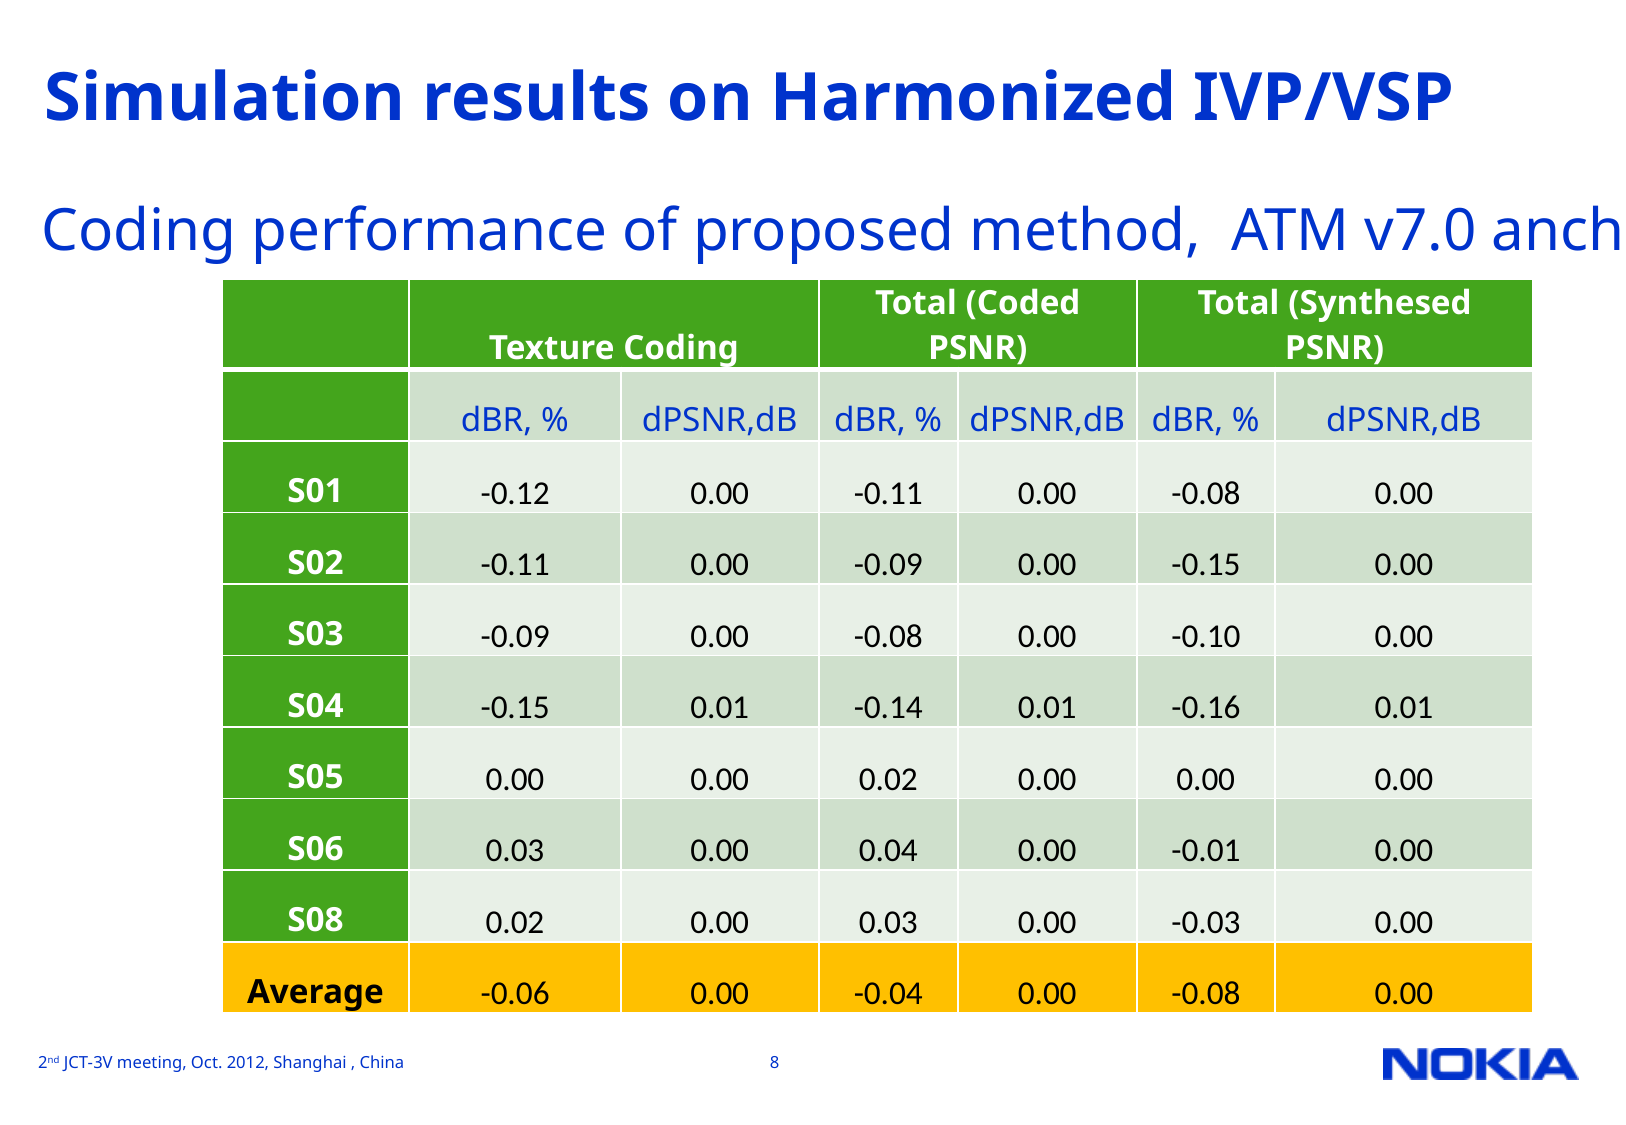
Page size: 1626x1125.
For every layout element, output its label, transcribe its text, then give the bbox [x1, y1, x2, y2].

table_cell 0.01 [1276, 656, 1532, 726]
table_cell 0.00 [959, 513, 1136, 583]
table_cell 0.00 [622, 442, 818, 512]
text_box Coding performance of proposed method, ATM v7.0 anchor [0, 184, 1625, 270]
table_header [223, 280, 408, 367]
table_cell -0.08 [1138, 442, 1274, 512]
table_cell 0.00 [959, 585, 1136, 655]
table_cell S08 [223, 871, 408, 941]
table_cell S03 [223, 585, 408, 655]
table_cell dBR, % [410, 372, 620, 440]
table_cell -0.06 [410, 943, 620, 1012]
table_cell 0.00 [1276, 513, 1532, 583]
table_cell dPSNR,dB [1276, 372, 1532, 440]
table_cell 0.00 [959, 871, 1136, 941]
picture [1383, 1048, 1579, 1080]
table_cell 0.01 [622, 656, 818, 726]
table_cell 0.00 [622, 799, 818, 869]
table_cell 0.00 [959, 728, 1136, 798]
table_cell S01 [223, 442, 408, 512]
table_cell 0.00 [410, 728, 620, 798]
table_cell -0.12 [410, 442, 620, 512]
table_cell 0.02 [410, 871, 620, 941]
table_cell S04 [223, 656, 408, 726]
table_cell 0.04 [820, 799, 957, 869]
table_cell -0.08 [1138, 943, 1274, 1012]
table_cell S02 [223, 513, 408, 583]
table_header Total (Synthesed PSNR) [1138, 280, 1532, 367]
table_cell 0.00 [959, 442, 1136, 512]
table_cell 0.03 [410, 799, 620, 869]
table_cell S06 [223, 799, 408, 869]
table_cell 0.01 [959, 656, 1136, 726]
table_cell -0.08 [820, 585, 957, 655]
table_cell 0.00 [622, 585, 818, 655]
table_cell 0.00 [1138, 728, 1274, 798]
table_cell -0.15 [1138, 513, 1274, 583]
table_cell -0.10 [1138, 585, 1274, 655]
table_cell dBR, % [1138, 372, 1274, 440]
table_cell 0.00 [1276, 585, 1532, 655]
table_cell 0.00 [1276, 442, 1532, 512]
table_cell Average [223, 943, 408, 1012]
table_header Texture Coding [410, 280, 818, 367]
table_cell -0.16 [1138, 656, 1274, 726]
table_cell 0.00 [1276, 728, 1532, 798]
table_cell -0.03 [1138, 871, 1274, 941]
table_cell 0.00 [959, 943, 1136, 1012]
table_cell 0.00 [622, 943, 818, 1012]
table_cell -0.14 [820, 656, 957, 726]
table_cell 0.00 [1276, 871, 1532, 941]
table_cell 0.02 [820, 728, 957, 798]
table_cell -0.09 [820, 513, 957, 583]
table_cell 0.00 [1276, 943, 1532, 1012]
table_cell dBR, % [820, 372, 957, 440]
table_cell -0.11 [410, 513, 620, 583]
table_cell -0.04 [820, 943, 957, 1012]
table_cell 0.00 [959, 799, 1136, 869]
table_cell 0.03 [820, 871, 957, 941]
table_header Total (Coded PSNR) [820, 280, 1136, 367]
table_cell -0.09 [410, 585, 620, 655]
table_cell 0.00 [622, 513, 818, 583]
table_cell 0.00 [1276, 799, 1532, 869]
table_cell dPSNR,dB [622, 372, 818, 440]
table_cell -0.01 [1138, 799, 1274, 869]
table_cell 0.00 [622, 871, 818, 941]
table_cell -0.11 [820, 442, 957, 512]
table_cell S05 [223, 728, 408, 798]
table_cell dPSNR,dB [959, 372, 1136, 440]
table_cell -0.15 [410, 656, 620, 726]
table_cell 0.00 [622, 728, 818, 798]
title Simulation results on Harmonized IVP/VSP [29, 1, 1493, 184]
table_cell [223, 372, 408, 440]
